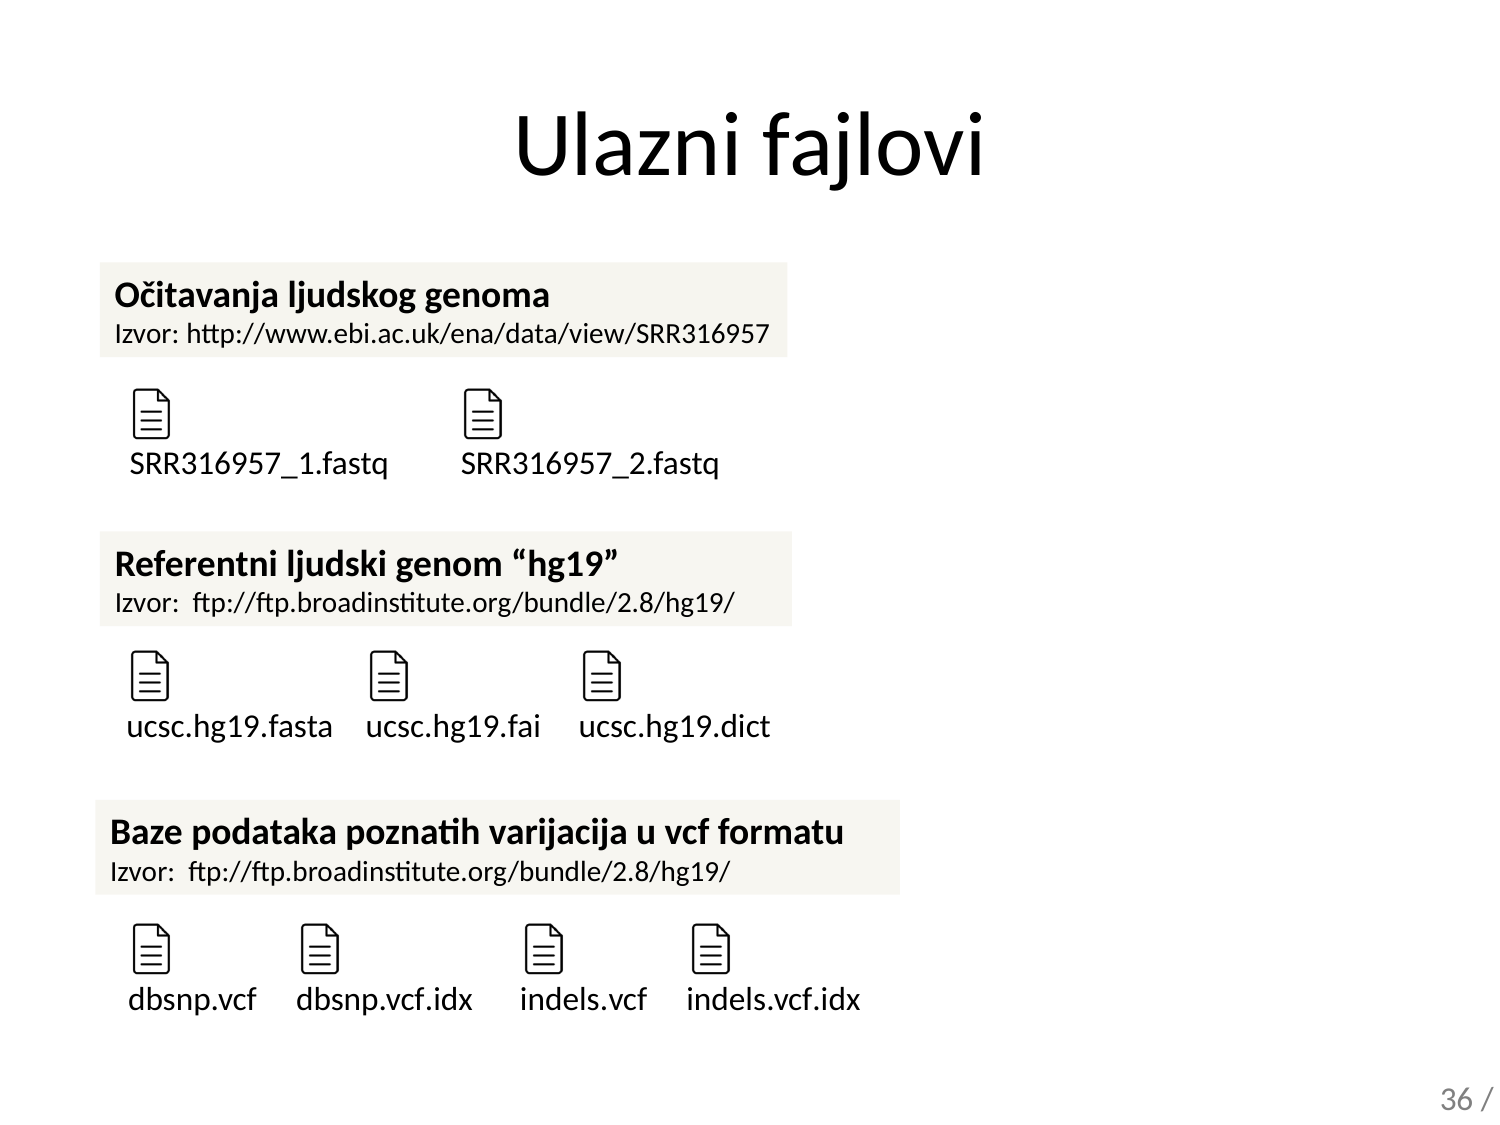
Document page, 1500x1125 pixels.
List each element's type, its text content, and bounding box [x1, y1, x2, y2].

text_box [562, 649, 788, 753]
text_box Referentni ljudski genom “hg19” Izvor: ftp://ftp.broadinstitute.org/bundle/2.8/hg19/ [99, 531, 792, 627]
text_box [504, 922, 663, 1026]
text_box Baze podataka poznatih varijacija u vcf formatu Izvor: ftp://ftp.broadinstitute.org/bundle/2.8/hg19/ [95, 799, 900, 895]
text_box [112, 922, 273, 1026]
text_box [443, 387, 738, 490]
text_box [110, 649, 348, 753]
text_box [281, 922, 488, 1026]
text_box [671, 922, 876, 1026]
title Ulazni fajlovi [75, 45, 1425, 233]
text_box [112, 387, 407, 490]
text_box Očitavanja ljudskog genoma Izvor: http://www.ebi.ac.uk/ena/data/view/SRR316957 [99, 262, 788, 358]
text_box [350, 649, 557, 753]
